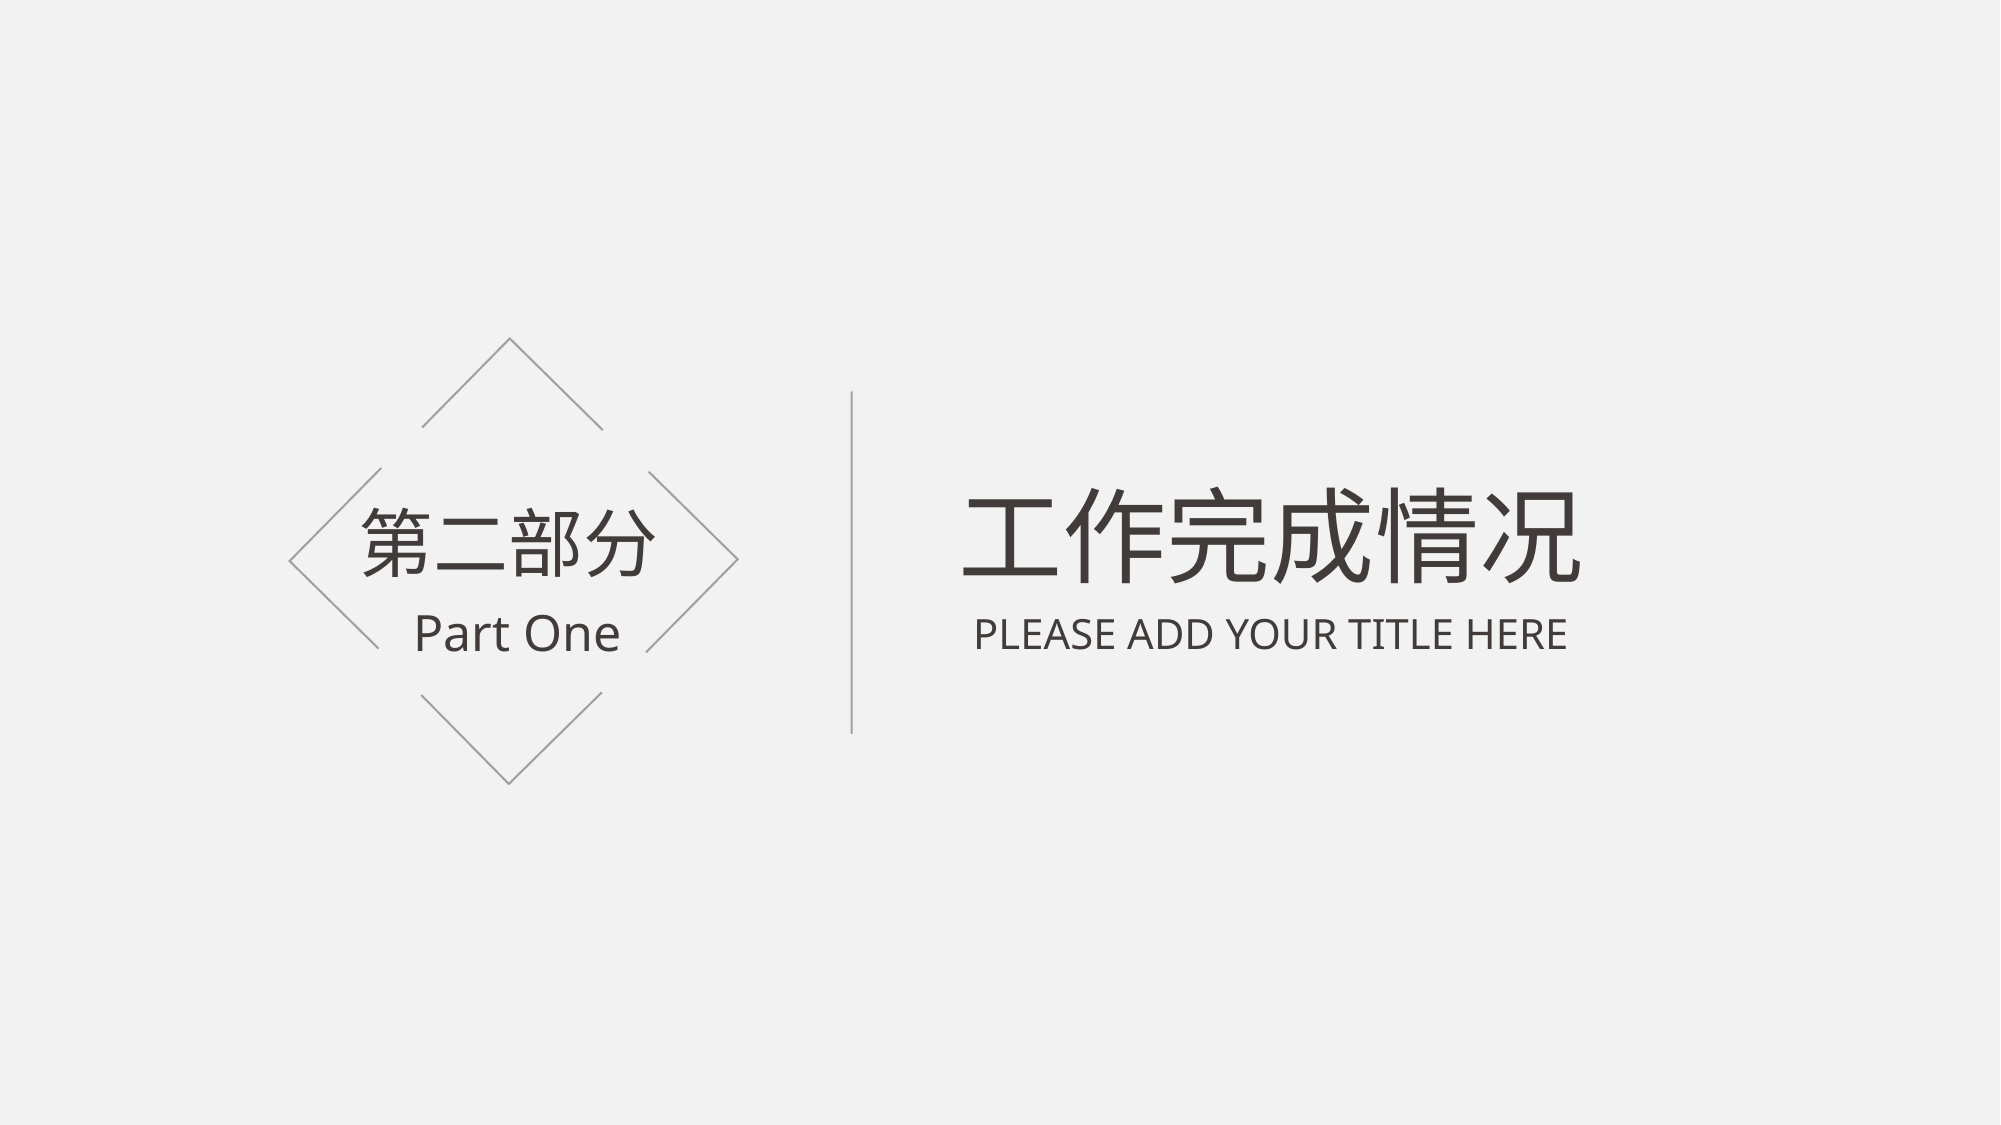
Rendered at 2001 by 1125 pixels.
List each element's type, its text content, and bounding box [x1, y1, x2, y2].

text_box 工作完成情况 [937, 463, 1604, 600]
text_box PLEASE ADD YOUR TITLE HERE [893, 600, 1648, 666]
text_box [289, 338, 738, 784]
